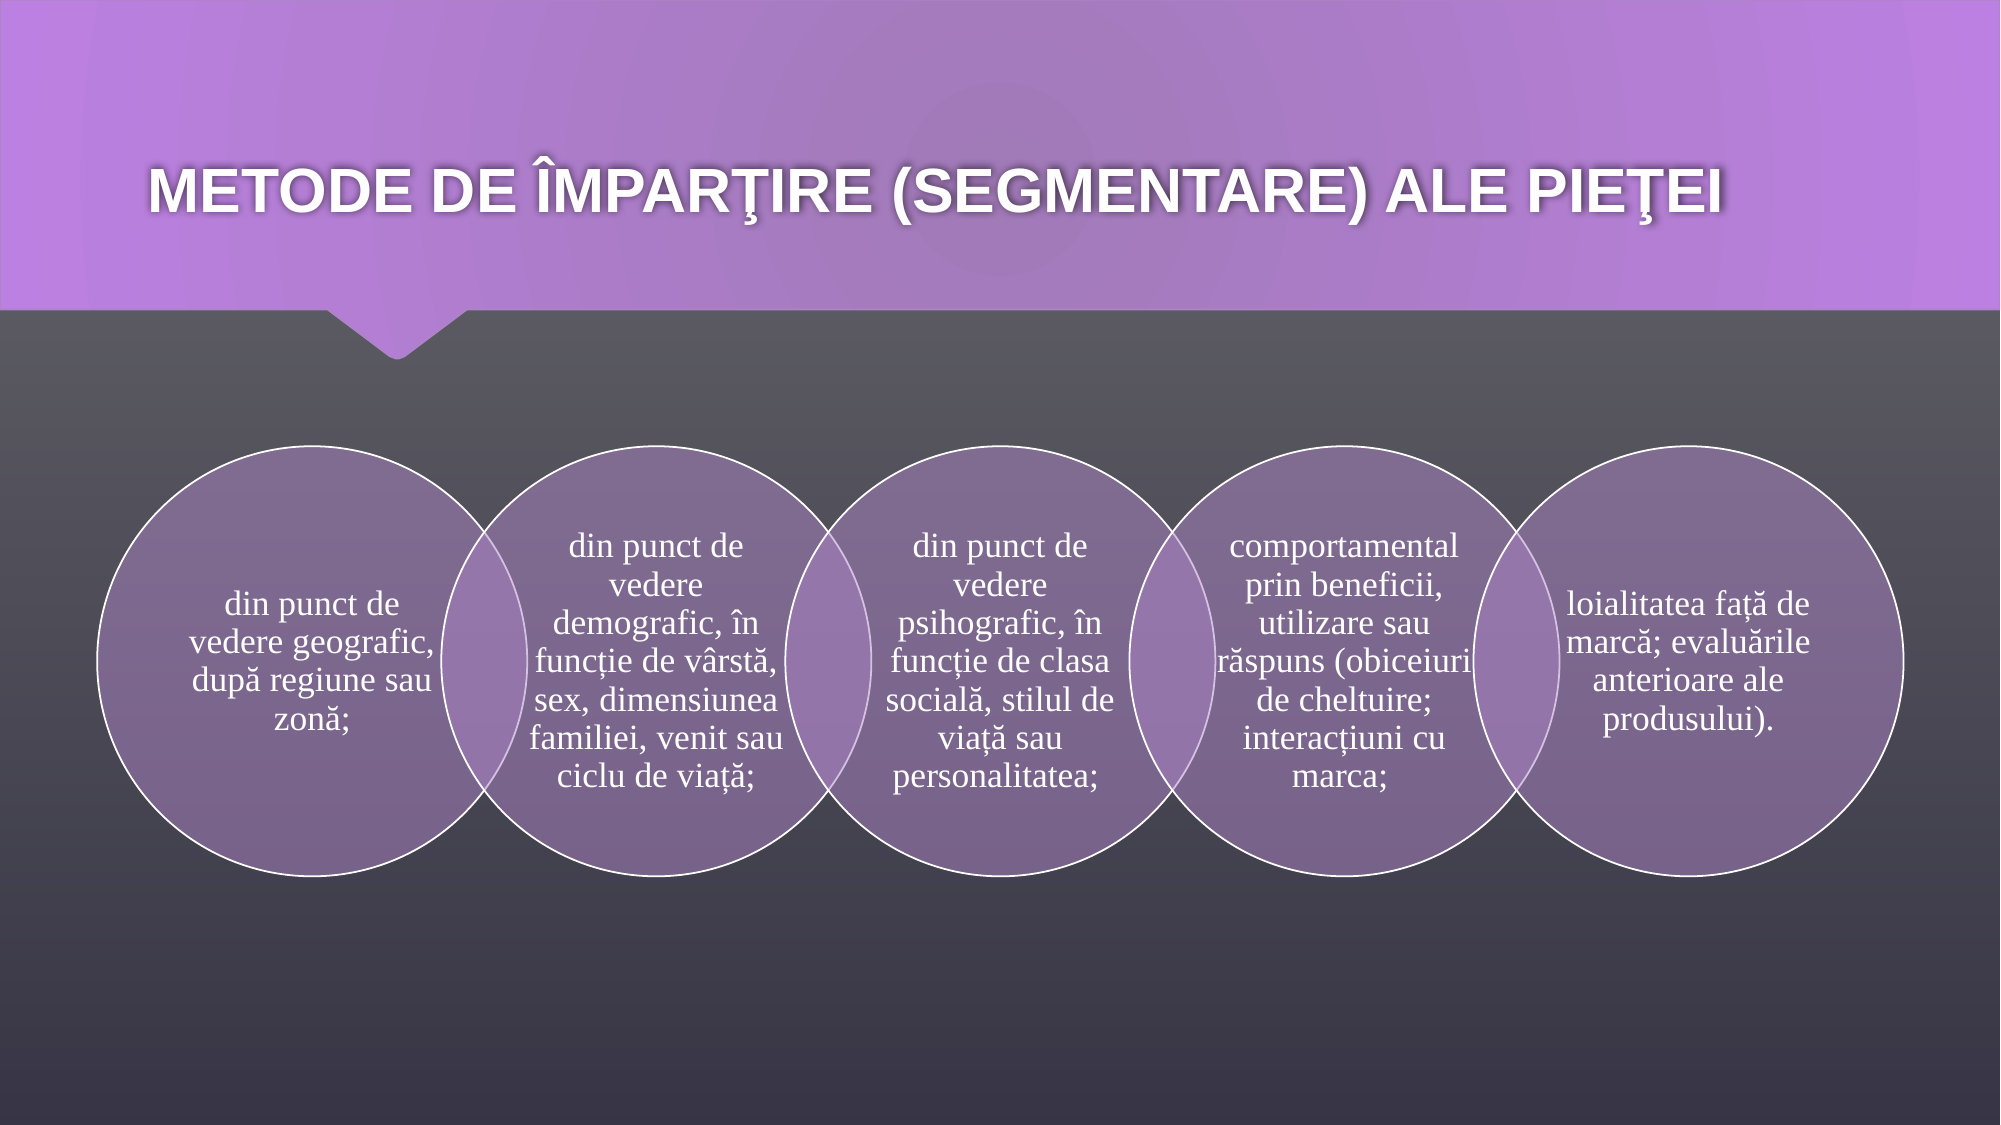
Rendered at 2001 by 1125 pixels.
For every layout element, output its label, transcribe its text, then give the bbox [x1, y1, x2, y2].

title METODE DE ÎMPARŢIRE (SEGMENTARE) ALE PIEŢEI [132, 73, 1868, 233]
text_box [96, 355, 1905, 968]
